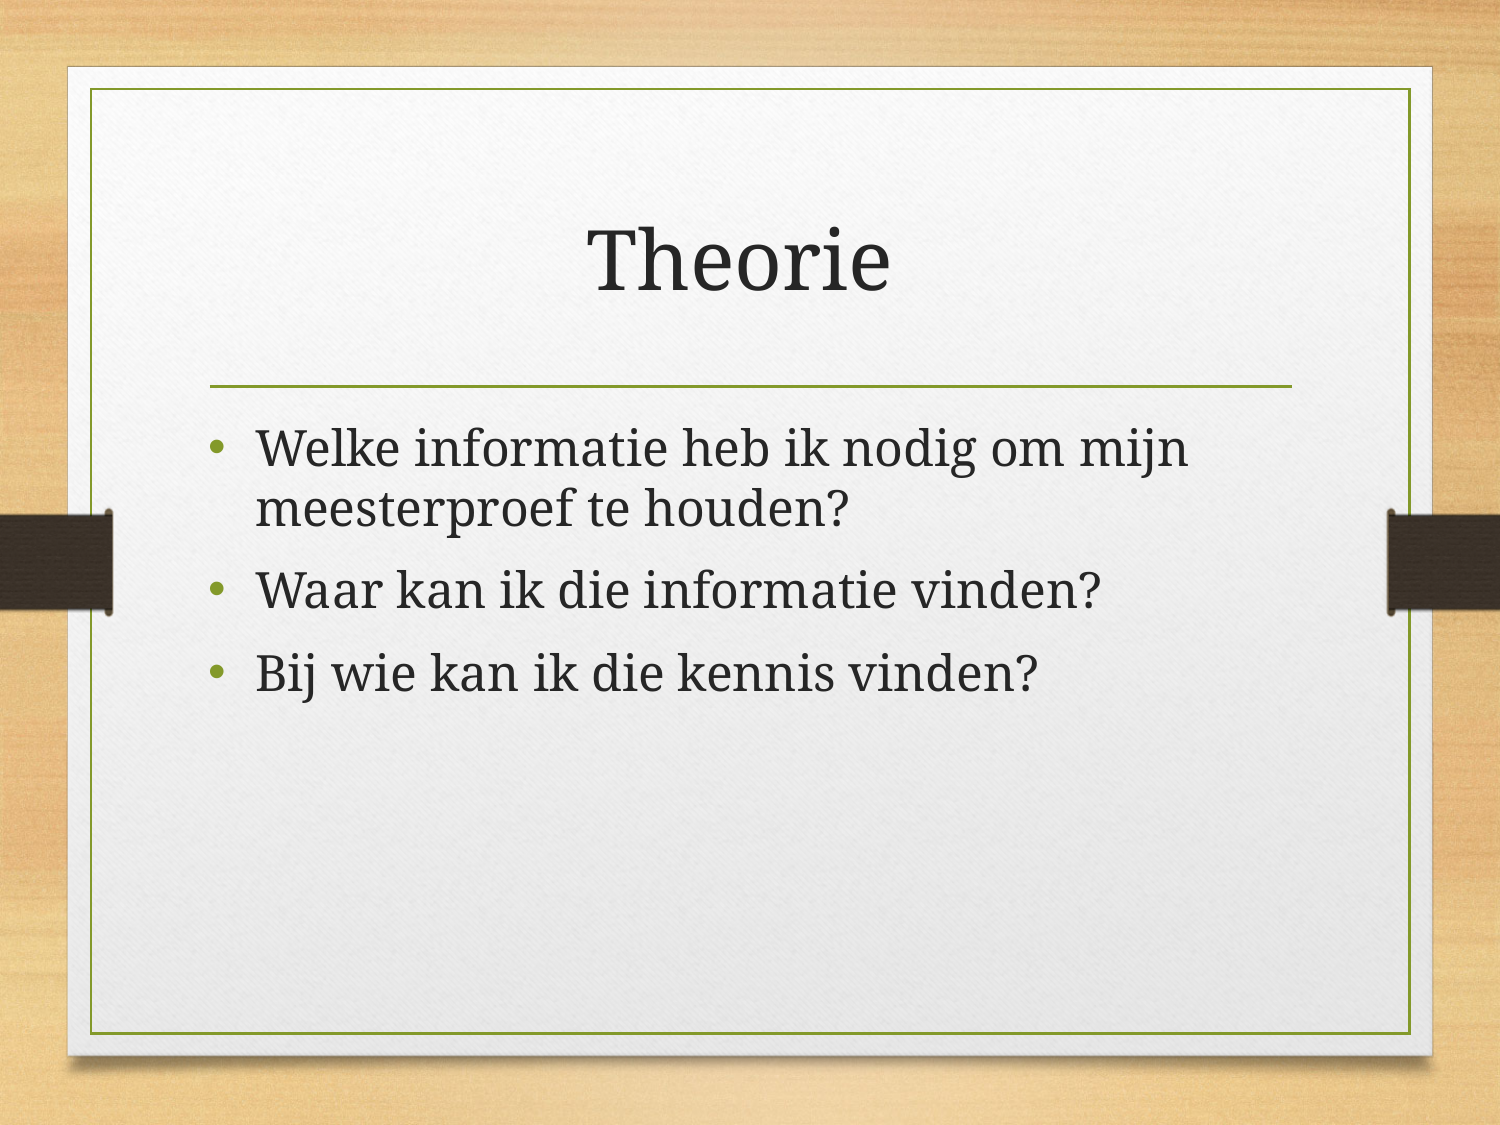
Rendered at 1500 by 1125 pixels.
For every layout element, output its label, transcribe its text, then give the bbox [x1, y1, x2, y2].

title Theorie [193, 150, 1309, 365]
picture [0, 0, 1500, 1125]
list Welke informatie heb ik nodig om mijn meesterproef te houden? Waar kan ik die informatie vinden? Bij wie kan ik die kennis vinden? [193, 408, 1309, 974]
